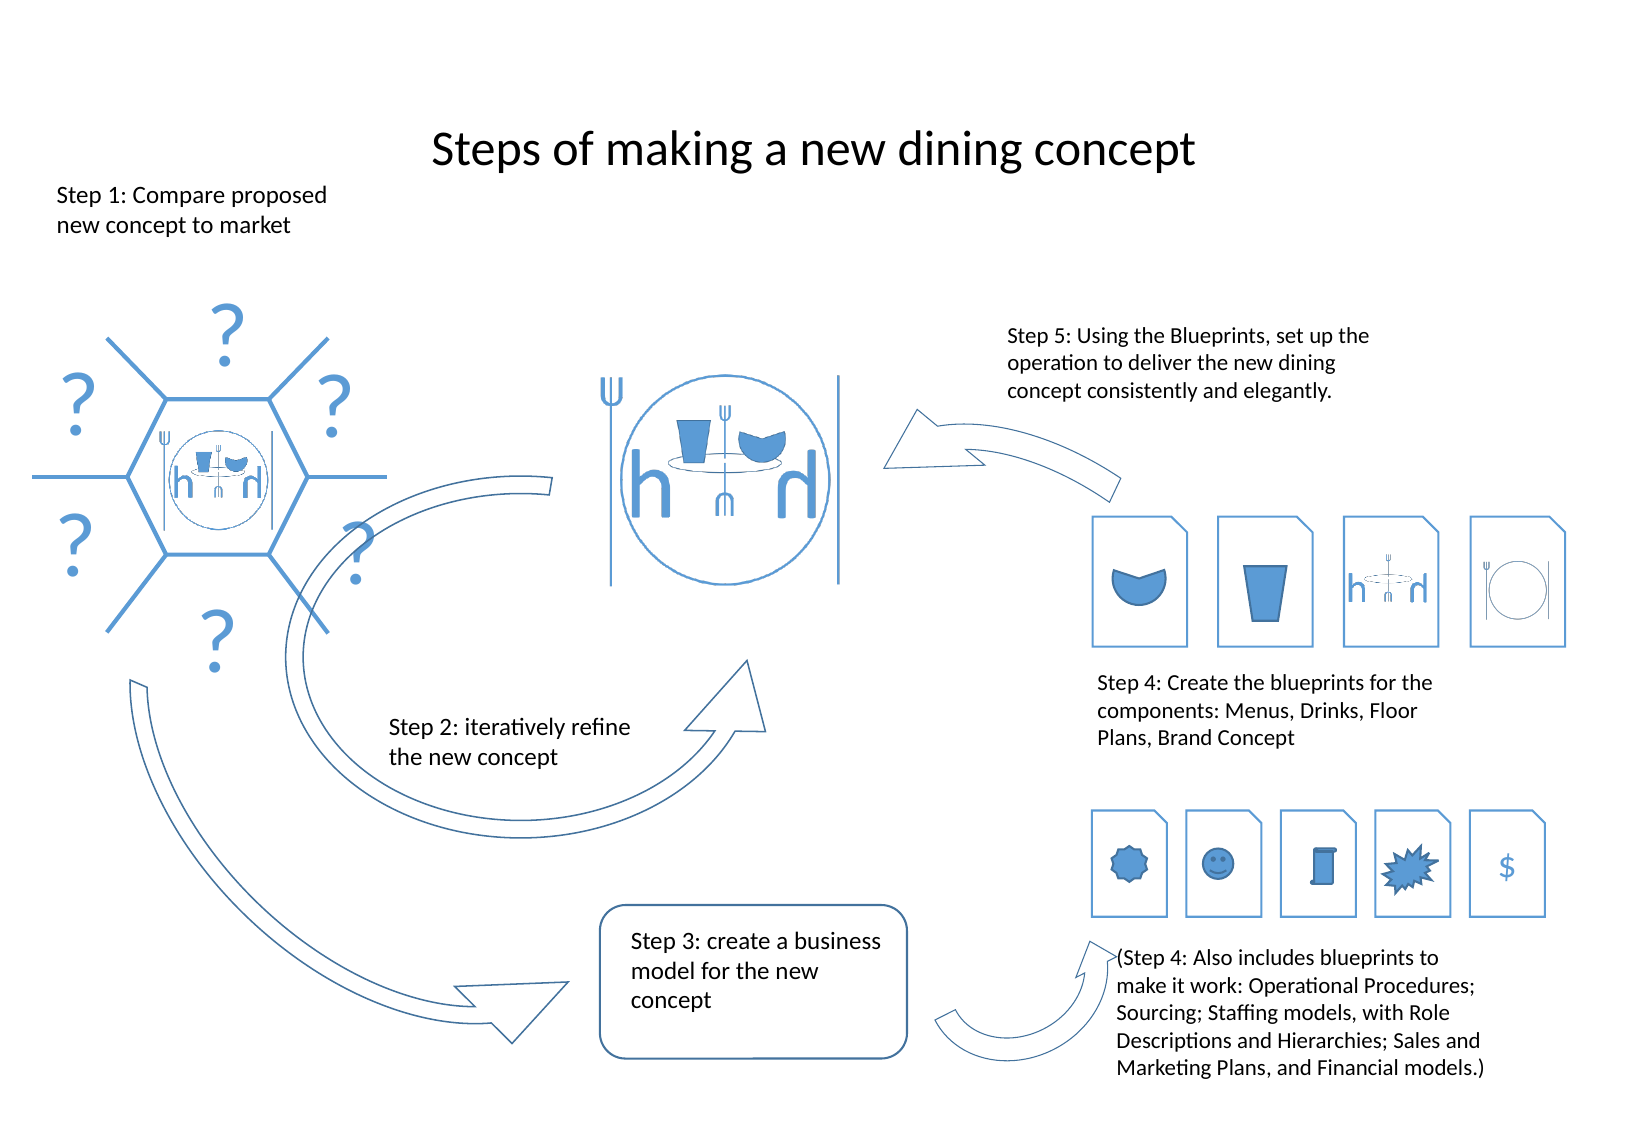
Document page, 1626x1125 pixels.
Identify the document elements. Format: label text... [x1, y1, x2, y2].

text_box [32, 267, 396, 700]
picture [1320, 548, 1455, 639]
text_box [598, 903, 909, 1060]
text_box [1342, 515, 1440, 548]
text_box [1091, 515, 1189, 648]
text_box [129, 700, 571, 1045]
text_box [1111, 568, 1167, 607]
text_box [883, 407, 1123, 504]
text_box Steps of making a new dining concept [416, 107, 1212, 183]
text_box [1217, 515, 1314, 648]
text_box Step 2: iteratively refine the new concept [373, 702, 678, 778]
text_box (Step 4: Also includes blueprints to make it work: Operational Procedures; Sourcing; Staffing models, with Role Descriptions and Hierarchies; Sales and Marketing Plans, and Financial models.) [1101, 935, 1507, 1088]
text_box [1242, 565, 1288, 622]
text_box Step 4: Create the blueprints for the components: Menus, Drinks, Floor Plans, Brand Concept [1082, 660, 1488, 758]
picture [564, 349, 883, 605]
text_box [1380, 843, 1439, 896]
text_box [1468, 809, 1546, 918]
text_box [1469, 515, 1567, 648]
text_box [1090, 809, 1168, 918]
text_box [1342, 639, 1440, 648]
text_box [1201, 847, 1235, 880]
text_box [1309, 847, 1338, 885]
text_box Step 1: Compare proposed new concept to market [41, 171, 346, 246]
text_box Step 5: Using the Blueprints, set up the operation to deliver the new dining concept consistently and elegantly. [992, 312, 1398, 410]
text_box [1374, 809, 1452, 918]
text_box [933, 939, 1119, 1062]
picture [1475, 554, 1549, 620]
text_box [291, 658, 767, 839]
text_box [1279, 809, 1357, 918]
text_box [396, 475, 554, 525]
text_box Step 3: create a business model for the new concept [616, 916, 920, 1022]
text_box [1185, 809, 1263, 918]
text_box [1110, 844, 1149, 884]
text_box $ [1482, 832, 1532, 893]
